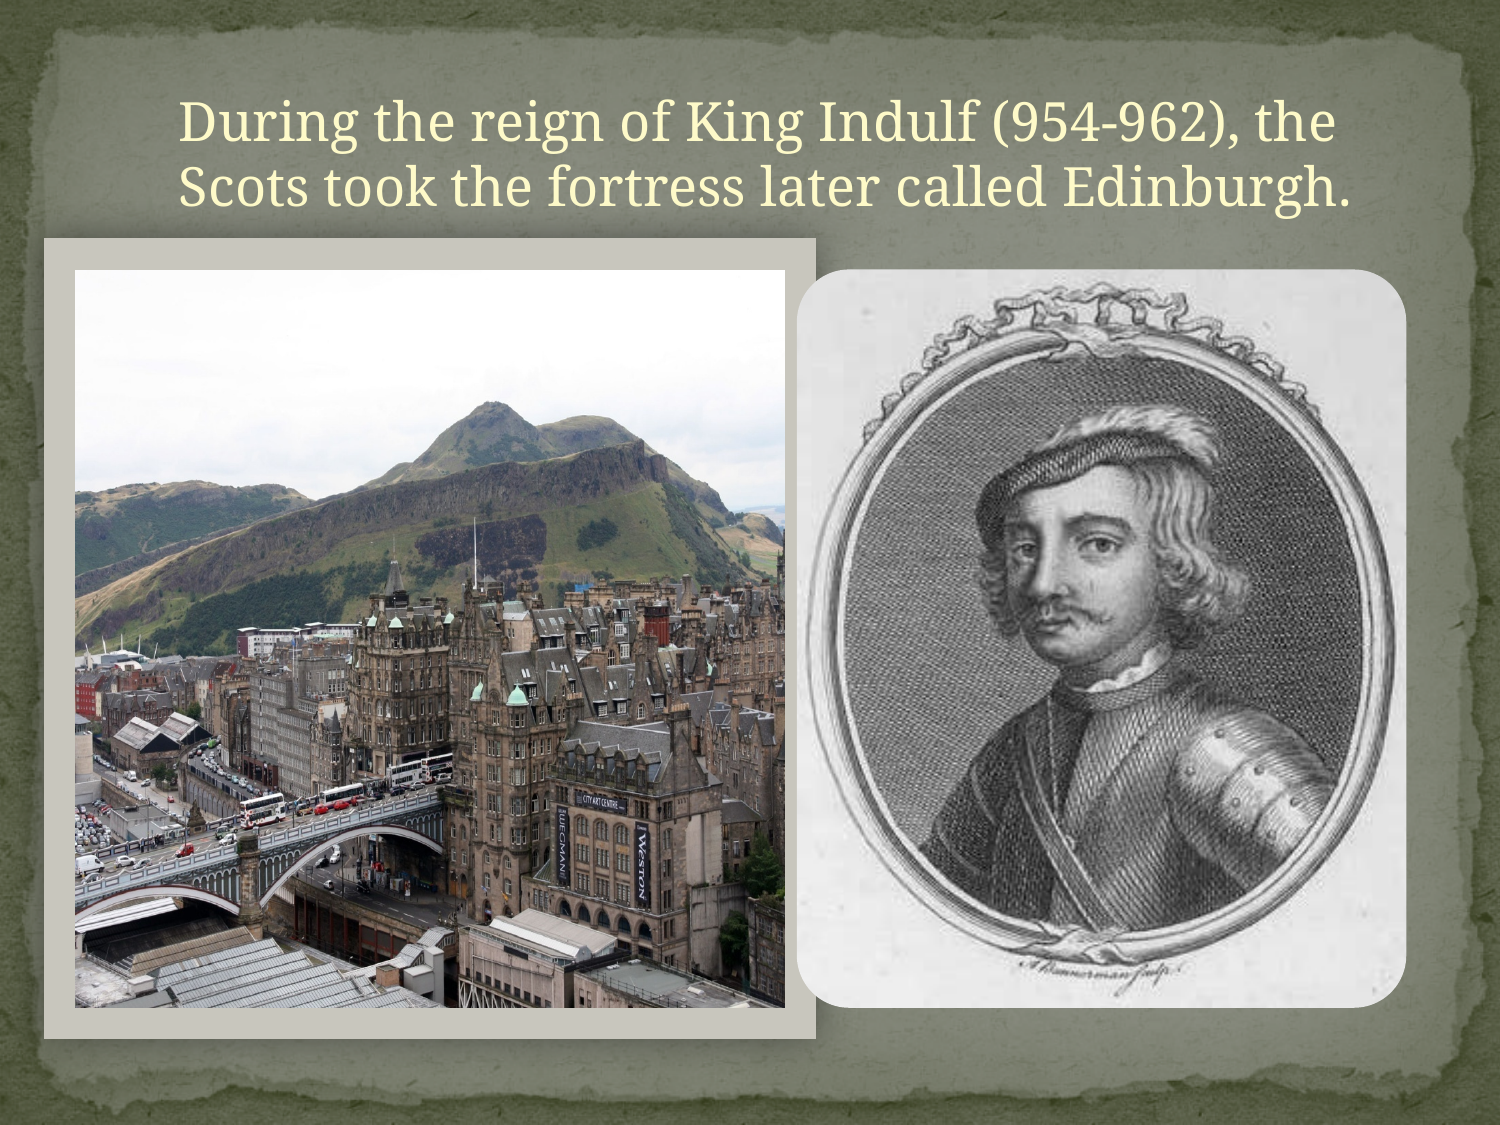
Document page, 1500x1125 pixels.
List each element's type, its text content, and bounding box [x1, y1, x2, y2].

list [799, 271, 1406, 1007]
list During the reign of King Indulf (954-962), the Scots took the fortress later called Edinburgh. [162, 162, 1427, 357]
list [77, 272, 784, 1006]
